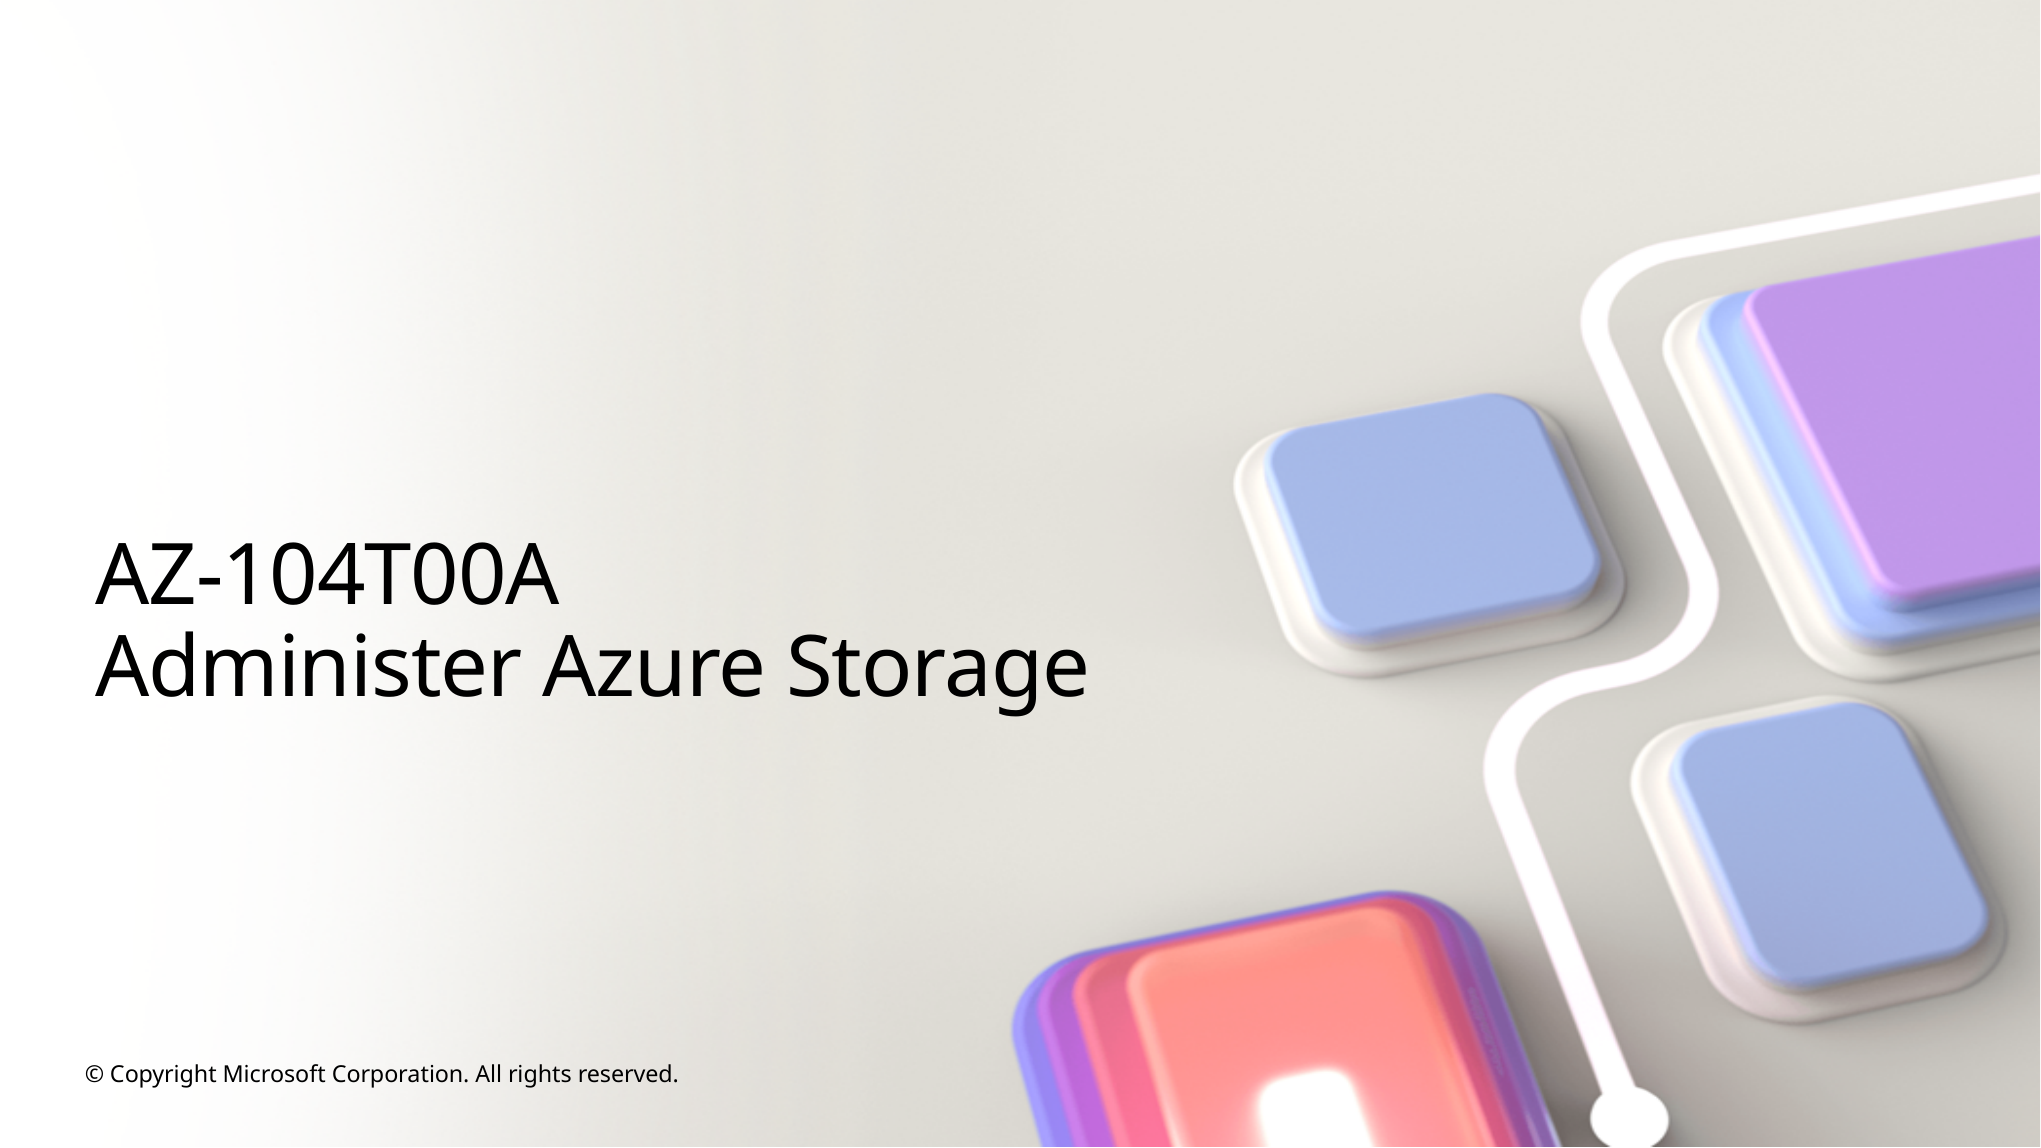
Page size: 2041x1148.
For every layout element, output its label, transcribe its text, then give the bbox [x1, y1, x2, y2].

title AZ-104T00A Administer Azure Storage [95, 530, 1158, 716]
picture [0, 0, 2041, 1147]
